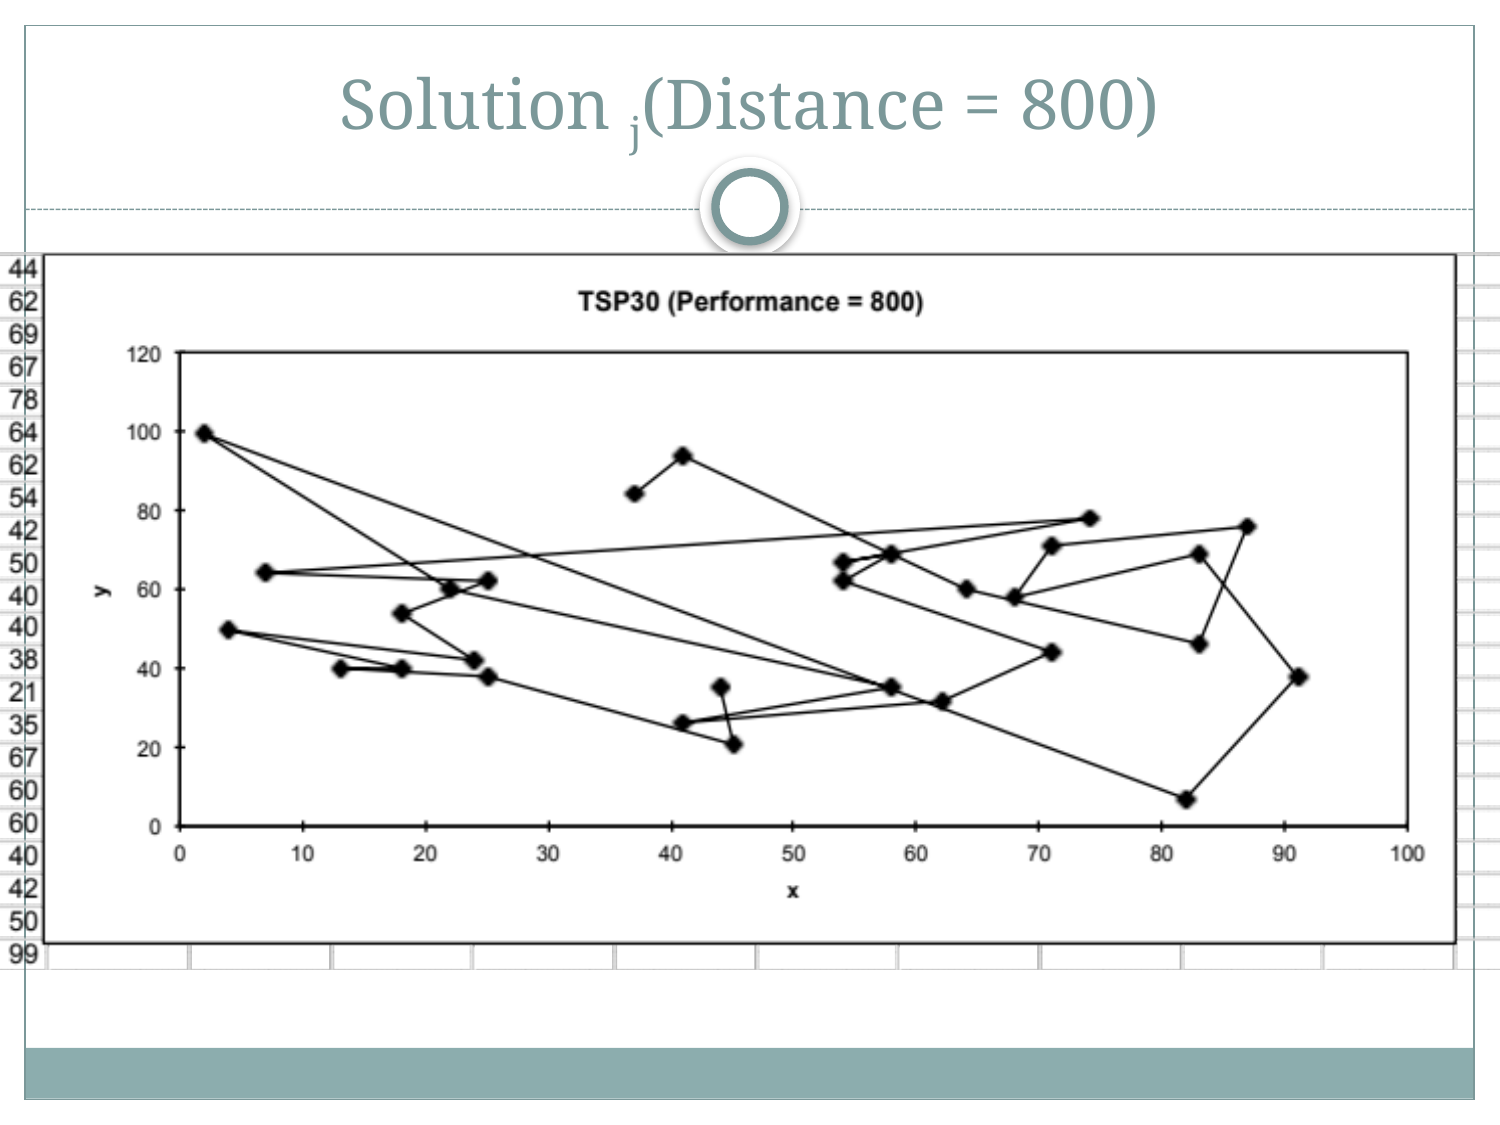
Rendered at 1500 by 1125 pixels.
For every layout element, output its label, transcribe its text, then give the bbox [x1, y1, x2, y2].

title Solution j(Distance = 800) [49, 37, 1450, 162]
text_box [0, 252, 1500, 970]
